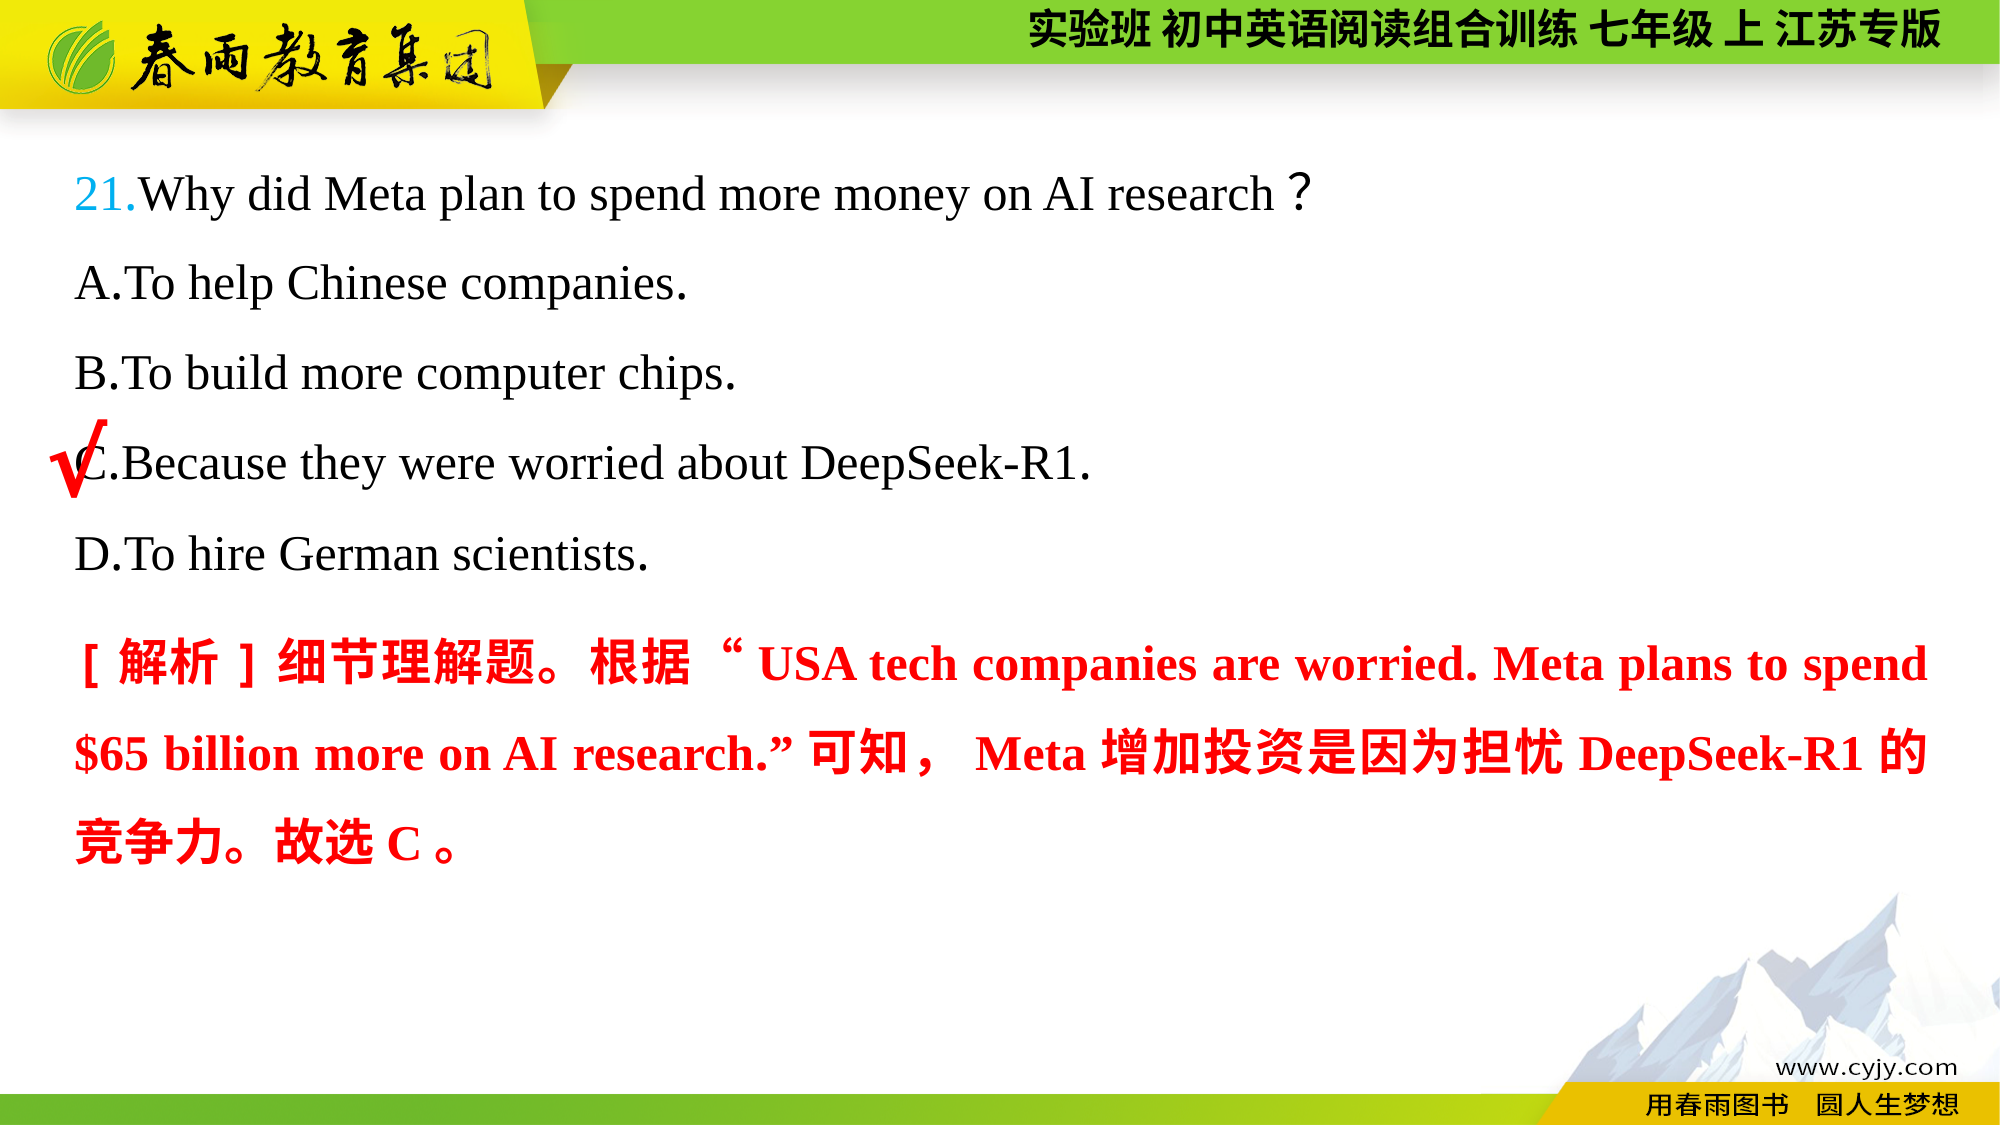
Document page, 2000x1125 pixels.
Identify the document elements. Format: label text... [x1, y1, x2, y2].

text_box √ [31, 396, 129, 522]
list 21.Why did Meta plan to spend more money on AI research？ A.To help Chinese companies. B.To build more computer chips. C.Because they were worried about DeepSeek-R1. D.To hire German scientists. [59, 122, 1944, 581]
text_box [解析]细节理解题。根据“USA tech companies are worried. Meta plans to spend $65 billion more on AI research.”可知，Meta增加投资是因为担忧DeepSeek-R1的竞争力。故选C。 [59, 593, 1944, 879]
picture [0, 0, 2000, 1125]
